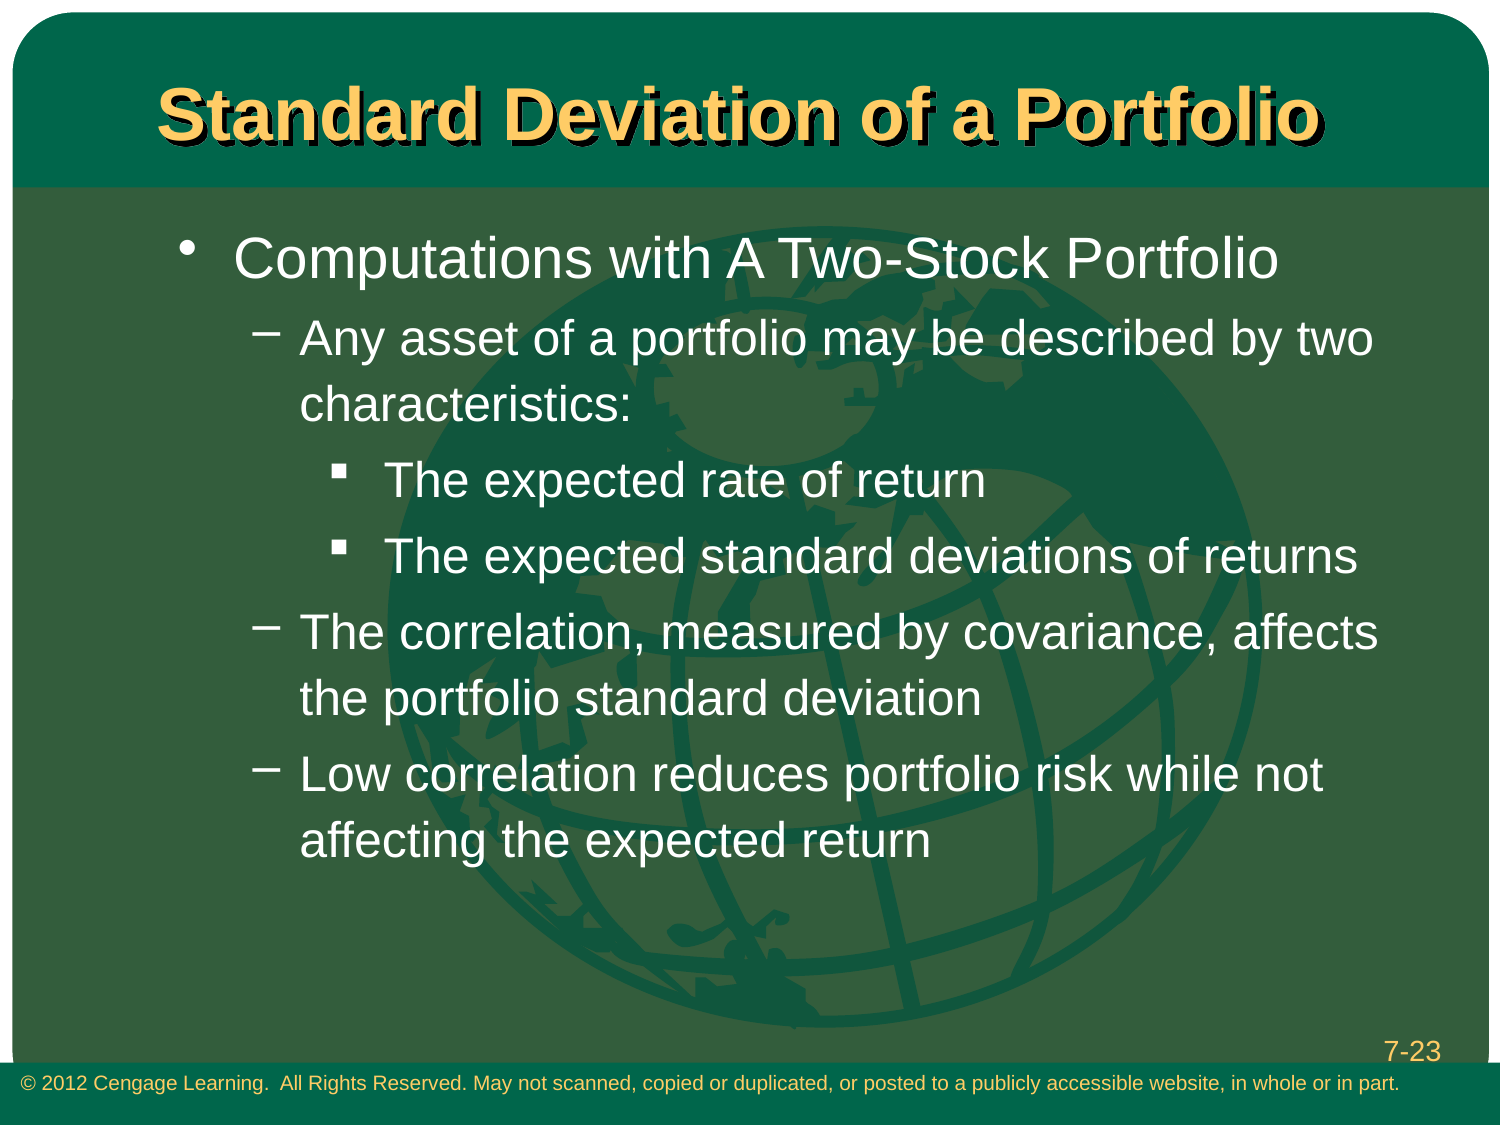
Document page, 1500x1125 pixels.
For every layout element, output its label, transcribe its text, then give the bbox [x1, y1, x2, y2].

list Computations with A Two-Stock Portfolio Any asset of a portfolio may be described by two characteristics: The expected rate of return The expected standard deviations of returns The correlation, measured by covariance, affects the portfolio standard deviation Low correlation reduces portfolio risk while not affecting the expected return [162, 212, 1438, 1013]
footer © 2012 Cengage Learning. All Rights Reserved. May not scanned, copied or duplicated, or posted to a publicly accessible website, in whole or in part. [0, 1062, 1500, 1125]
slide_number 7-23 [1325, 1025, 1500, 1062]
title Standard Deviation of a Portfolio [75, 32, 1425, 188]
